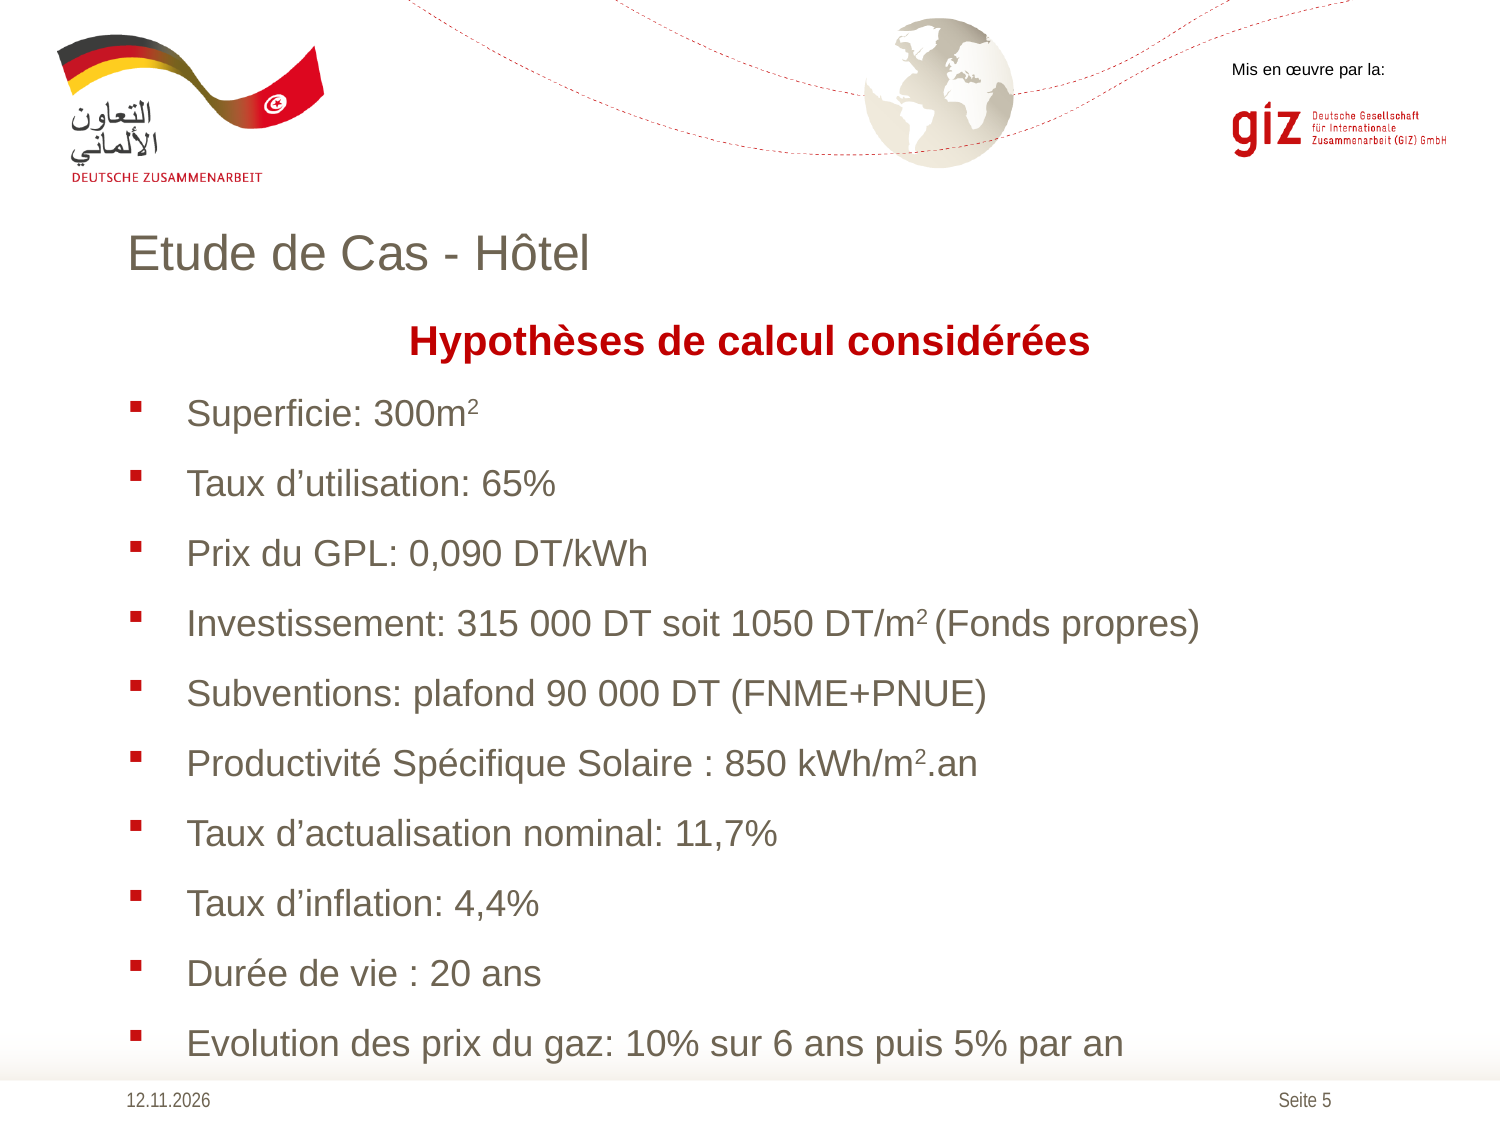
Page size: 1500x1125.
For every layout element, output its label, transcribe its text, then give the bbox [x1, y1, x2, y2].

list Hypothèses de calcul considérées Superficie: 300m2 Taux d’utilisation: 65% Prix du GPL: 0,090 DT/kWh Investissement: 315 000 DT soit 1050 DT/m2 (Fonds propres) Subventions: plafond 90 000 DT (FNME+PNUE) Productivité Spécifique Solaire : 850 kWh/m2.an Taux d’actualisation nominal: 11,7% Taux d’inflation: 4,4% Durée de vie : 20 ans Evolution des prix du gaz: 10% sur 6 ans puis 5% par an [111, 305, 1389, 1045]
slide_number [111, 1079, 325, 1121]
text_box Mis en œuvre par la: [1217, 51, 1421, 87]
title Etude de Cas - Hôtel [111, 213, 1389, 305]
picture [0, 959, 1500, 1081]
picture [0, 0, 1500, 184]
